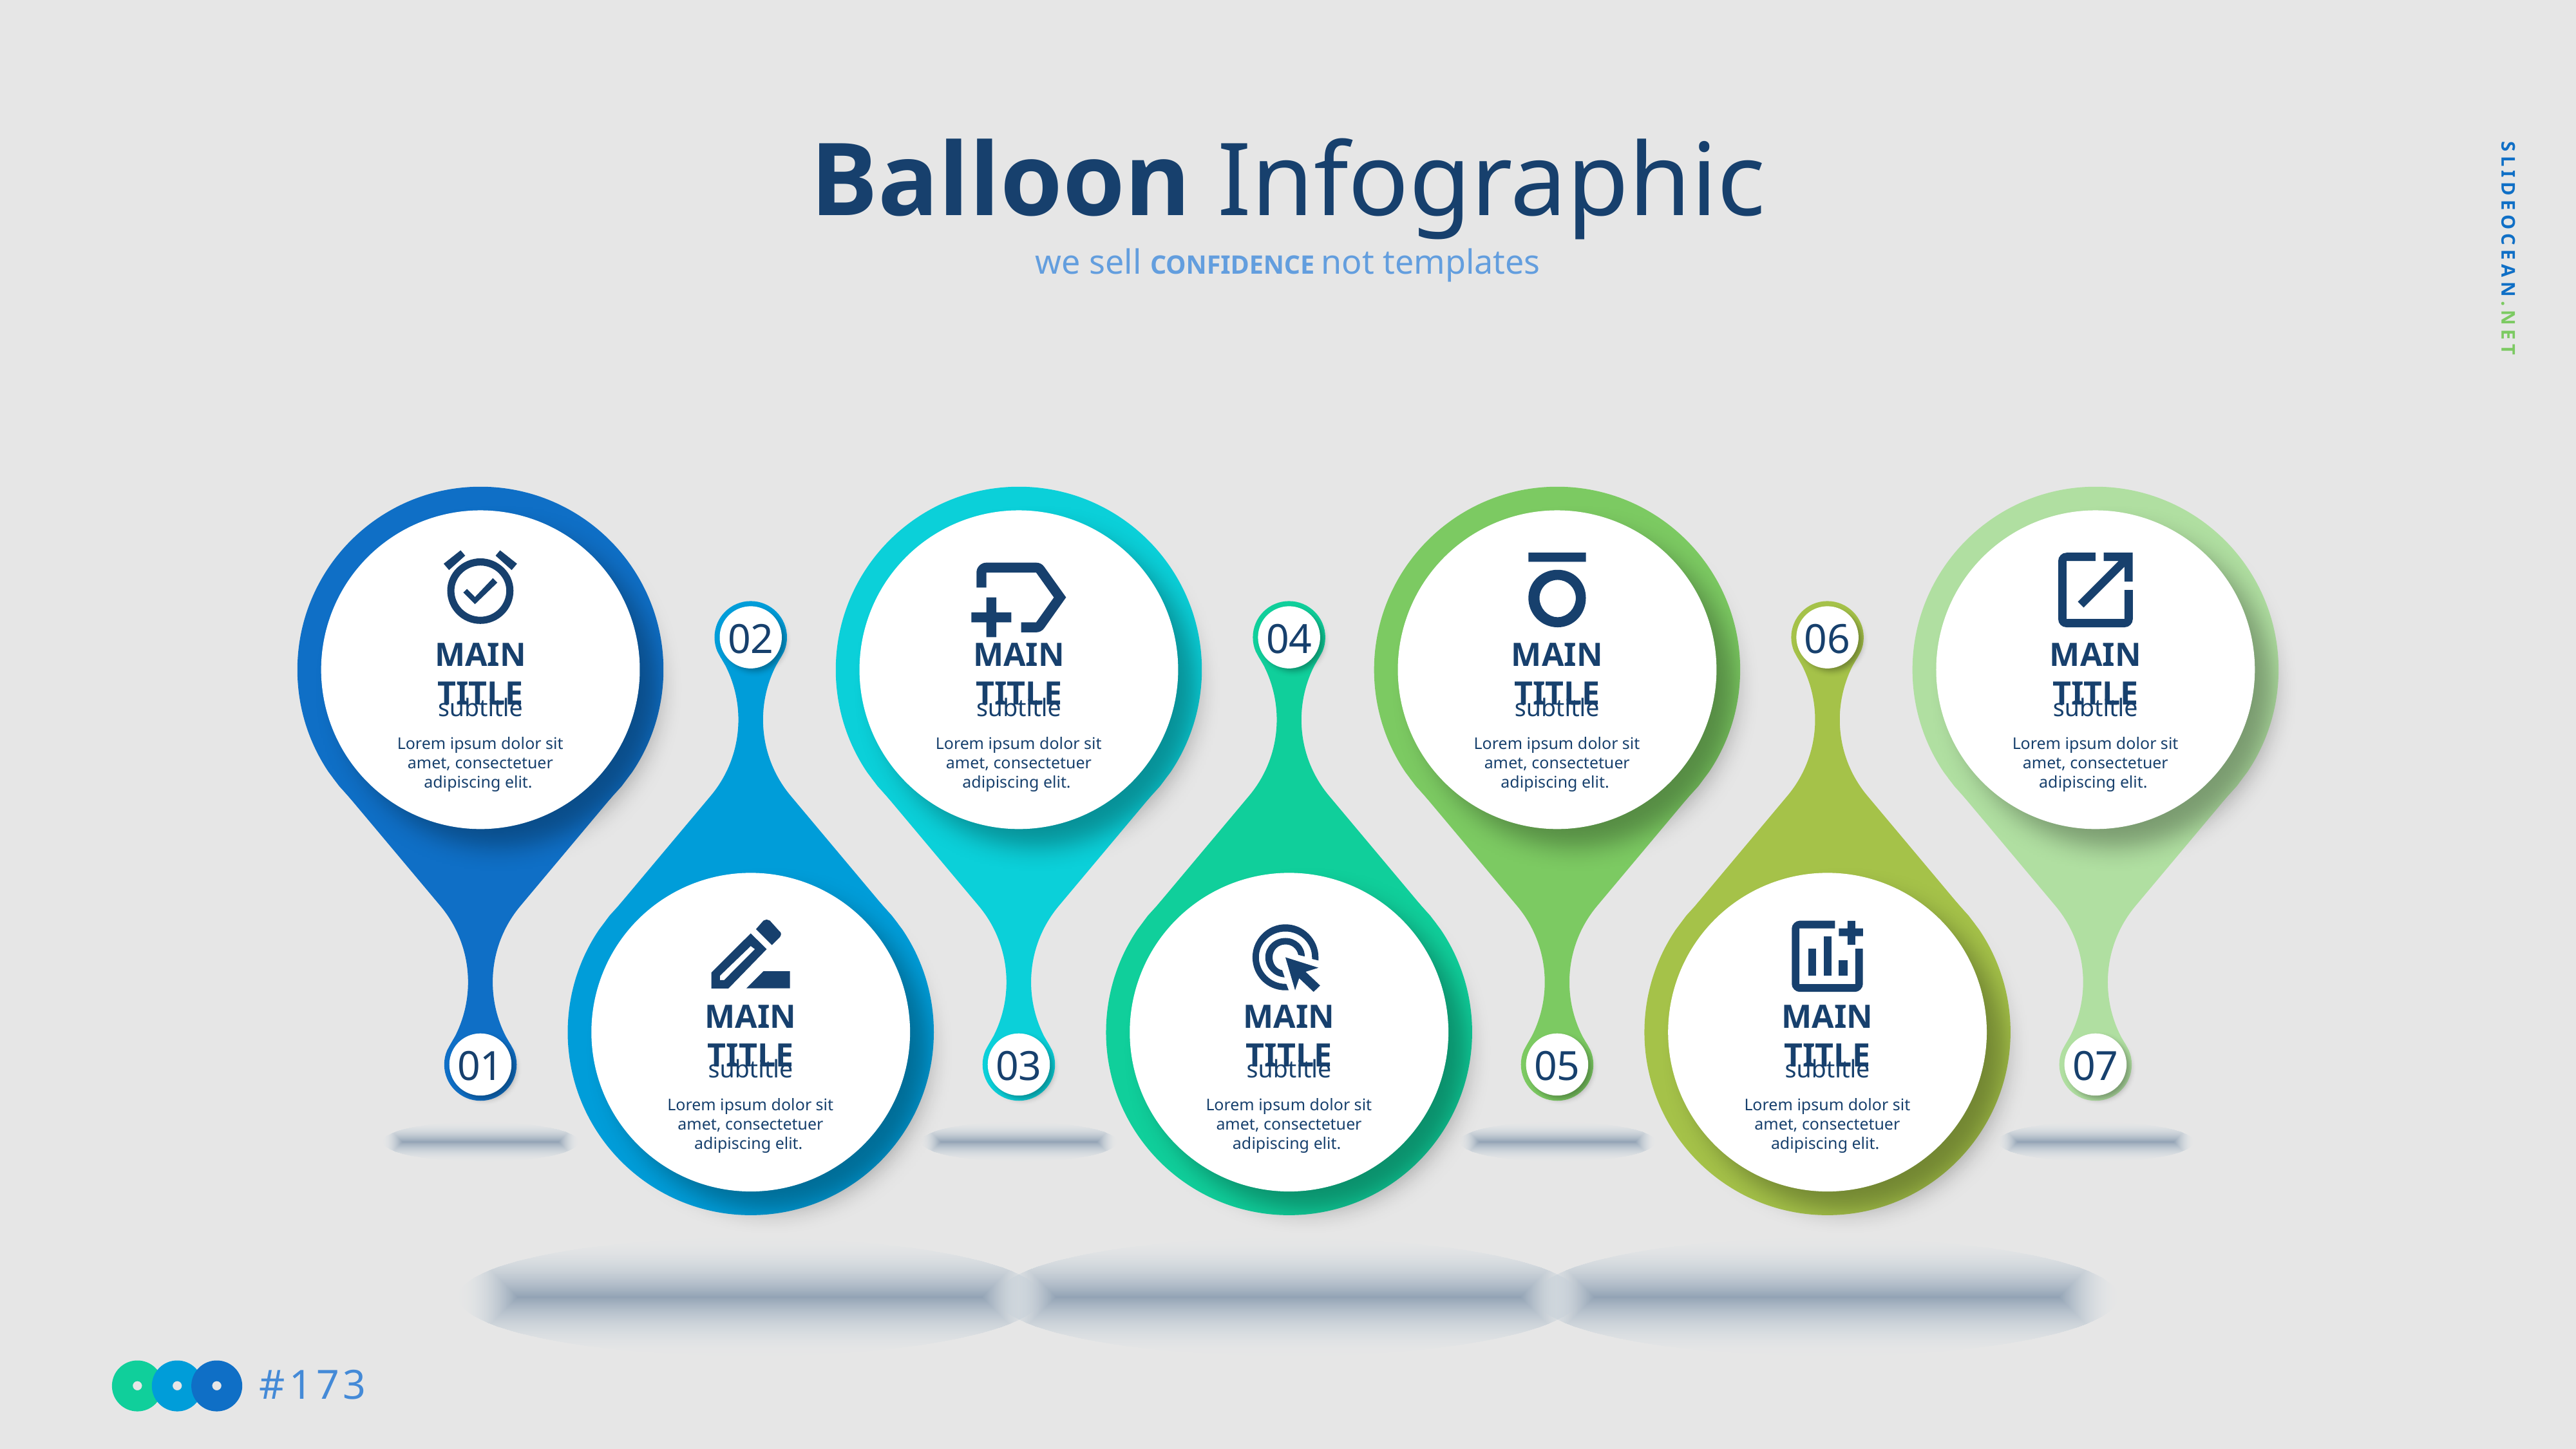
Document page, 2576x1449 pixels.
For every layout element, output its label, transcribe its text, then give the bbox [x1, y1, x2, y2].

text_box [1191, 1010, 1387, 1155]
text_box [1374, 487, 1740, 1101]
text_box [933, 794, 1106, 1101]
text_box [1792, 920, 1863, 992]
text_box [711, 919, 790, 989]
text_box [1459, 649, 1656, 794]
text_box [1645, 601, 2010, 1215]
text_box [1913, 487, 2278, 1101]
text_box [1534, 1236, 2119, 1357]
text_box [568, 601, 933, 1215]
text_box [996, 1236, 1557, 1357]
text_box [836, 487, 1202, 649]
text_box [933, 1121, 1106, 1162]
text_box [652, 1010, 849, 1155]
text_box we sell CONFIDENCE not templates [1026, 235, 1550, 285]
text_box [1997, 649, 2194, 794]
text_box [298, 487, 663, 1101]
text_box [1472, 1121, 1645, 1162]
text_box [1729, 1010, 1926, 1155]
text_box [920, 649, 1117, 794]
text_box Balloon Infographic [800, 110, 1776, 241]
text_box [381, 1121, 568, 1162]
text_box [457, 1236, 1019, 1357]
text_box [382, 649, 579, 794]
text_box [2010, 1121, 2195, 1162]
text_box #173 [259, 1359, 405, 1408]
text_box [1106, 601, 1472, 1215]
